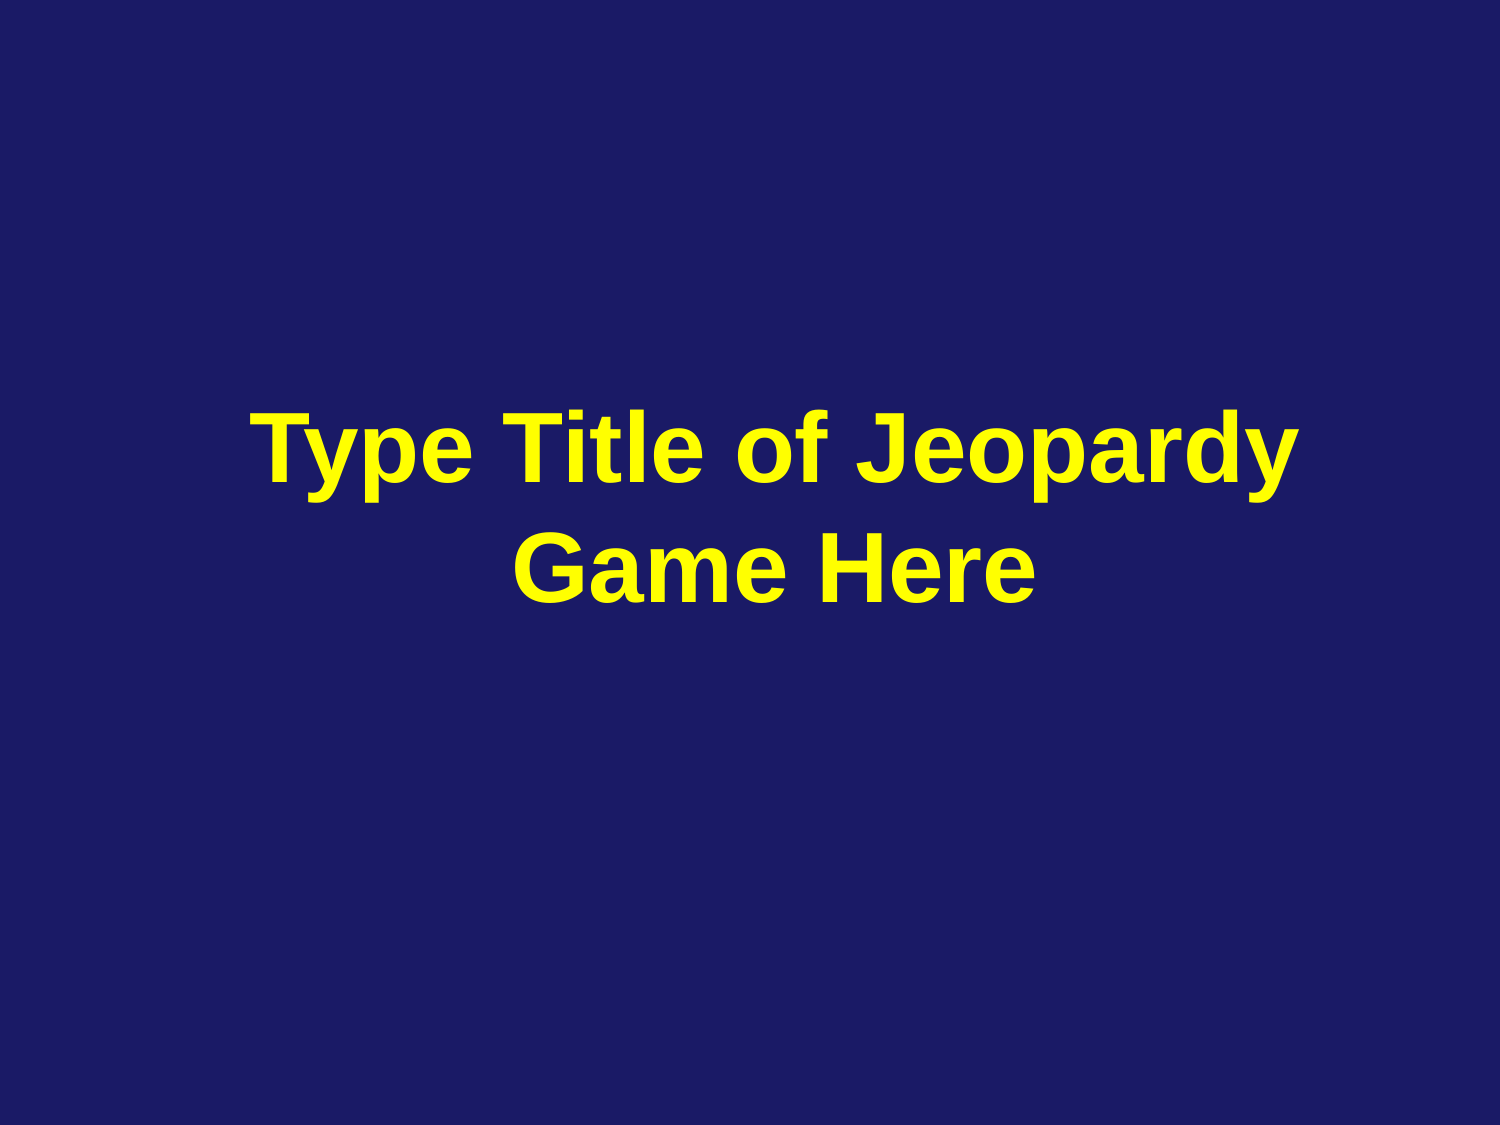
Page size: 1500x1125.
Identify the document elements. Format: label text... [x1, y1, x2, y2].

text_box Type Title of Jeopardy Game Here [225, 374, 1325, 630]
